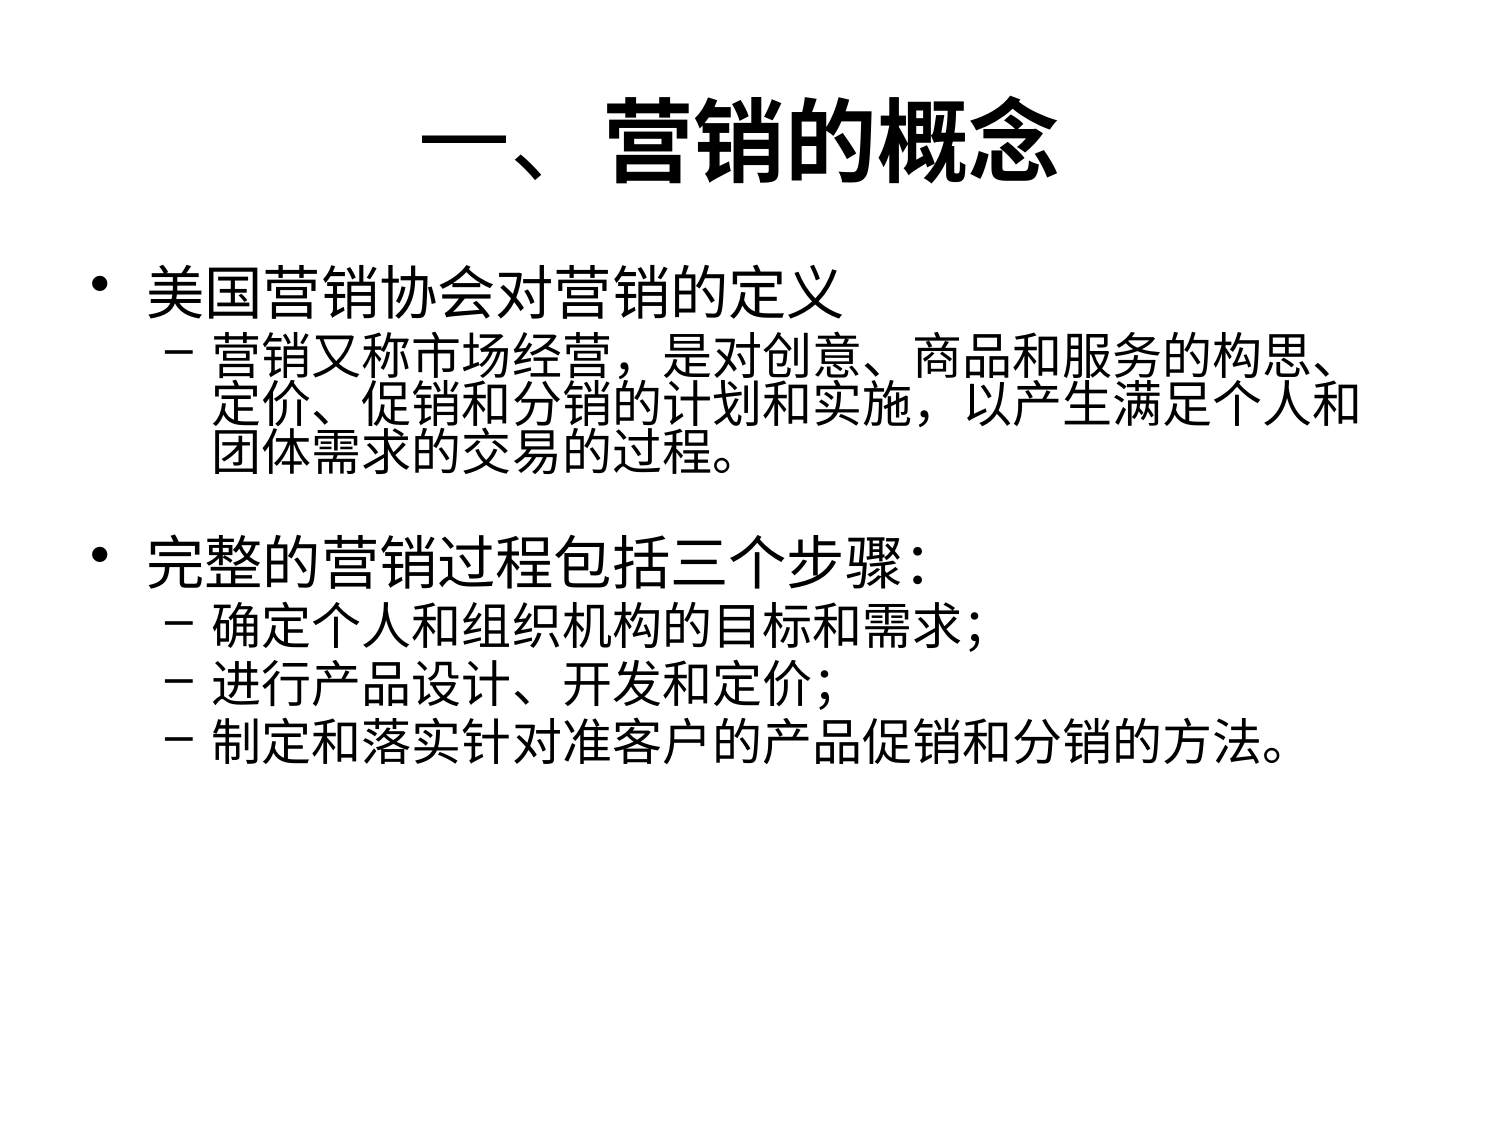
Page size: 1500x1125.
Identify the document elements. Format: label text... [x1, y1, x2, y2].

list 美国营销协会对营销的定义 营销又称市场经营，是对创意、商品和服务的构思、定价、促销和分销的计划和实施，以产生满足个人和团体需求的交易的过程。 完整的营销过程包括三个步骤： 确定个人和组织机构的目标和需求； 进行产品设计、开发和定价； 制定和落实针对准客户的产品促销和分销的方法。 [75, 262, 1425, 1005]
title 一、营销的概念 [75, 45, 1425, 233]
